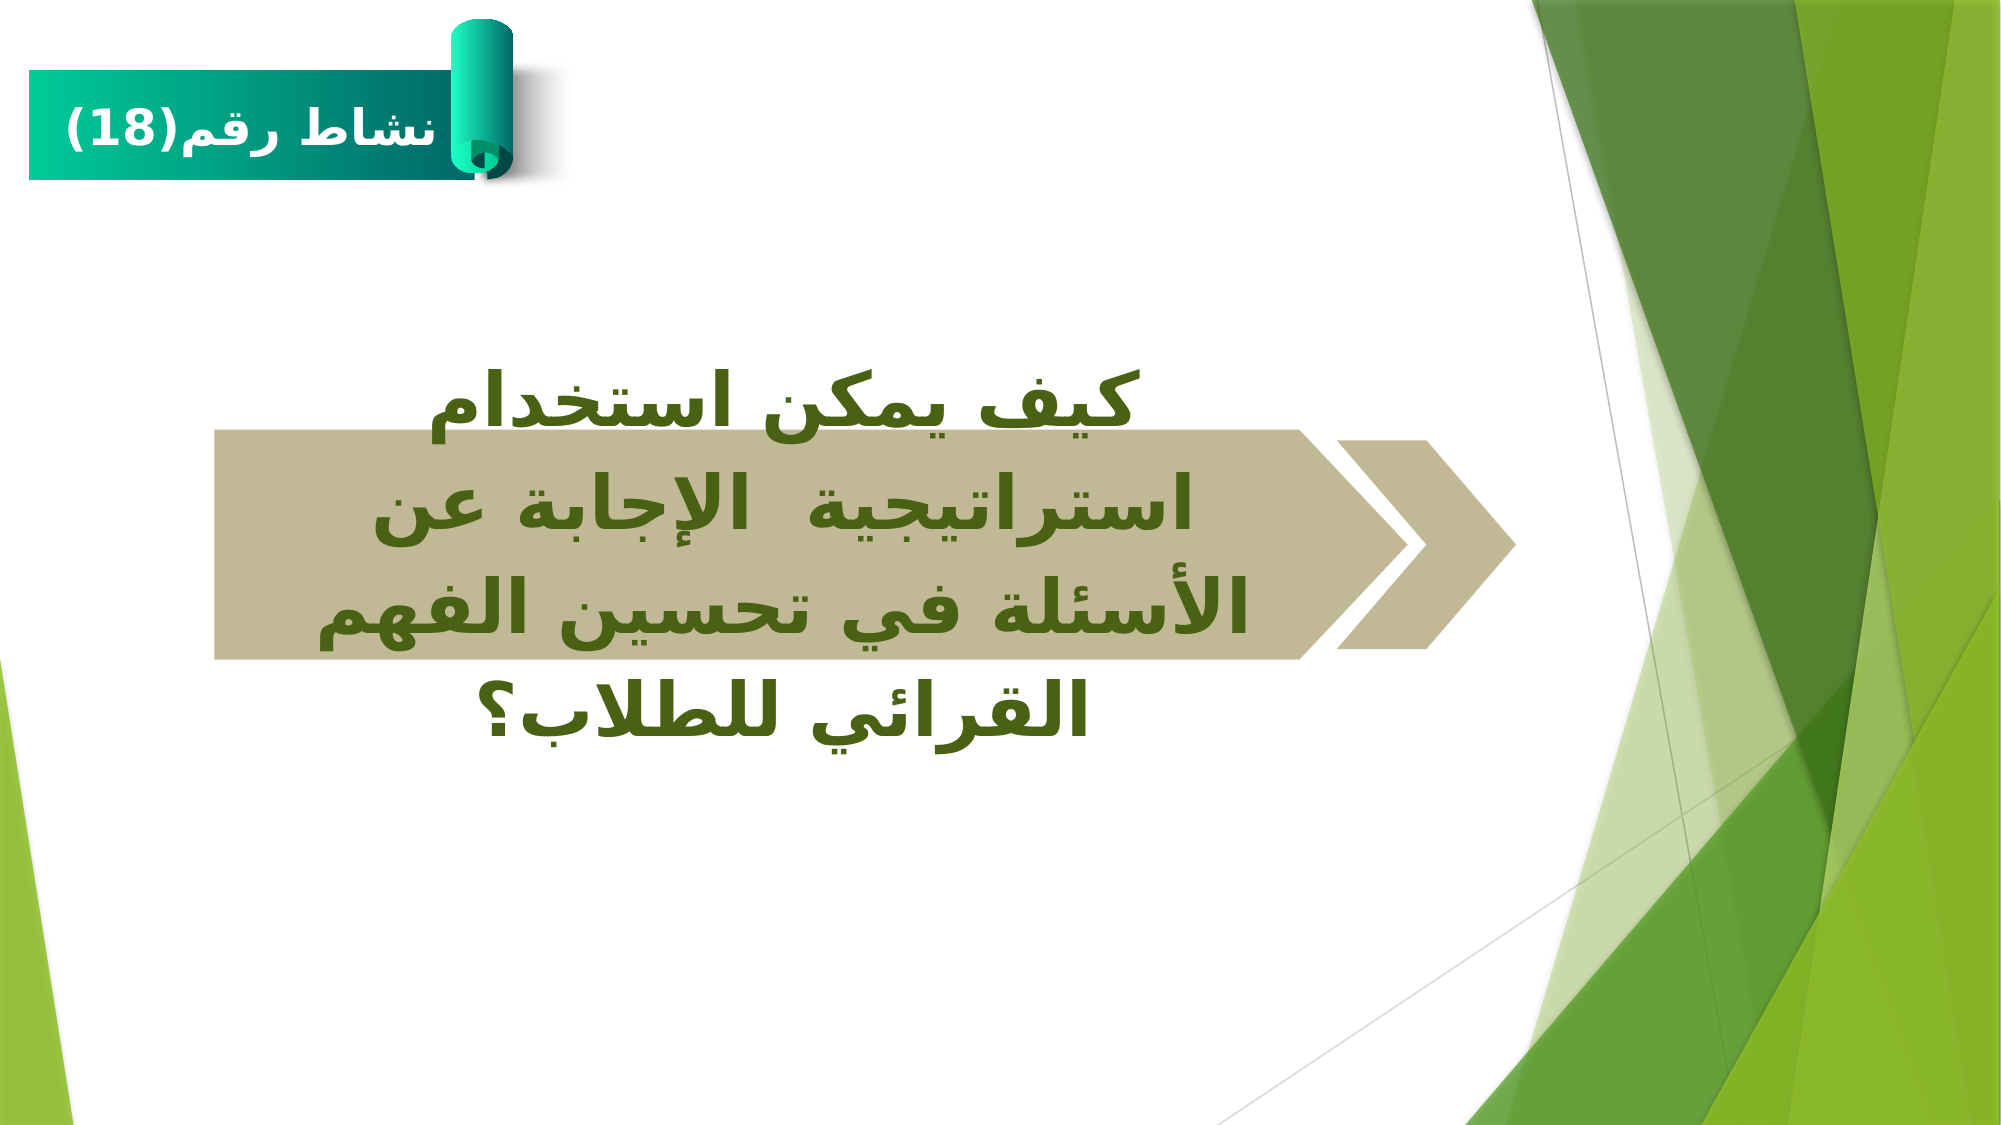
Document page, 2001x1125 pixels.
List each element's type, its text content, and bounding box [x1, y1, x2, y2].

text_box [1335, 438, 1518, 651]
text_box كيف يمكن استخدام استراتيجية الإجابة عن الأسئلة في تحسين الفهم القرائي للطلاب؟ [212, 428, 1409, 662]
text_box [28, 18, 579, 190]
